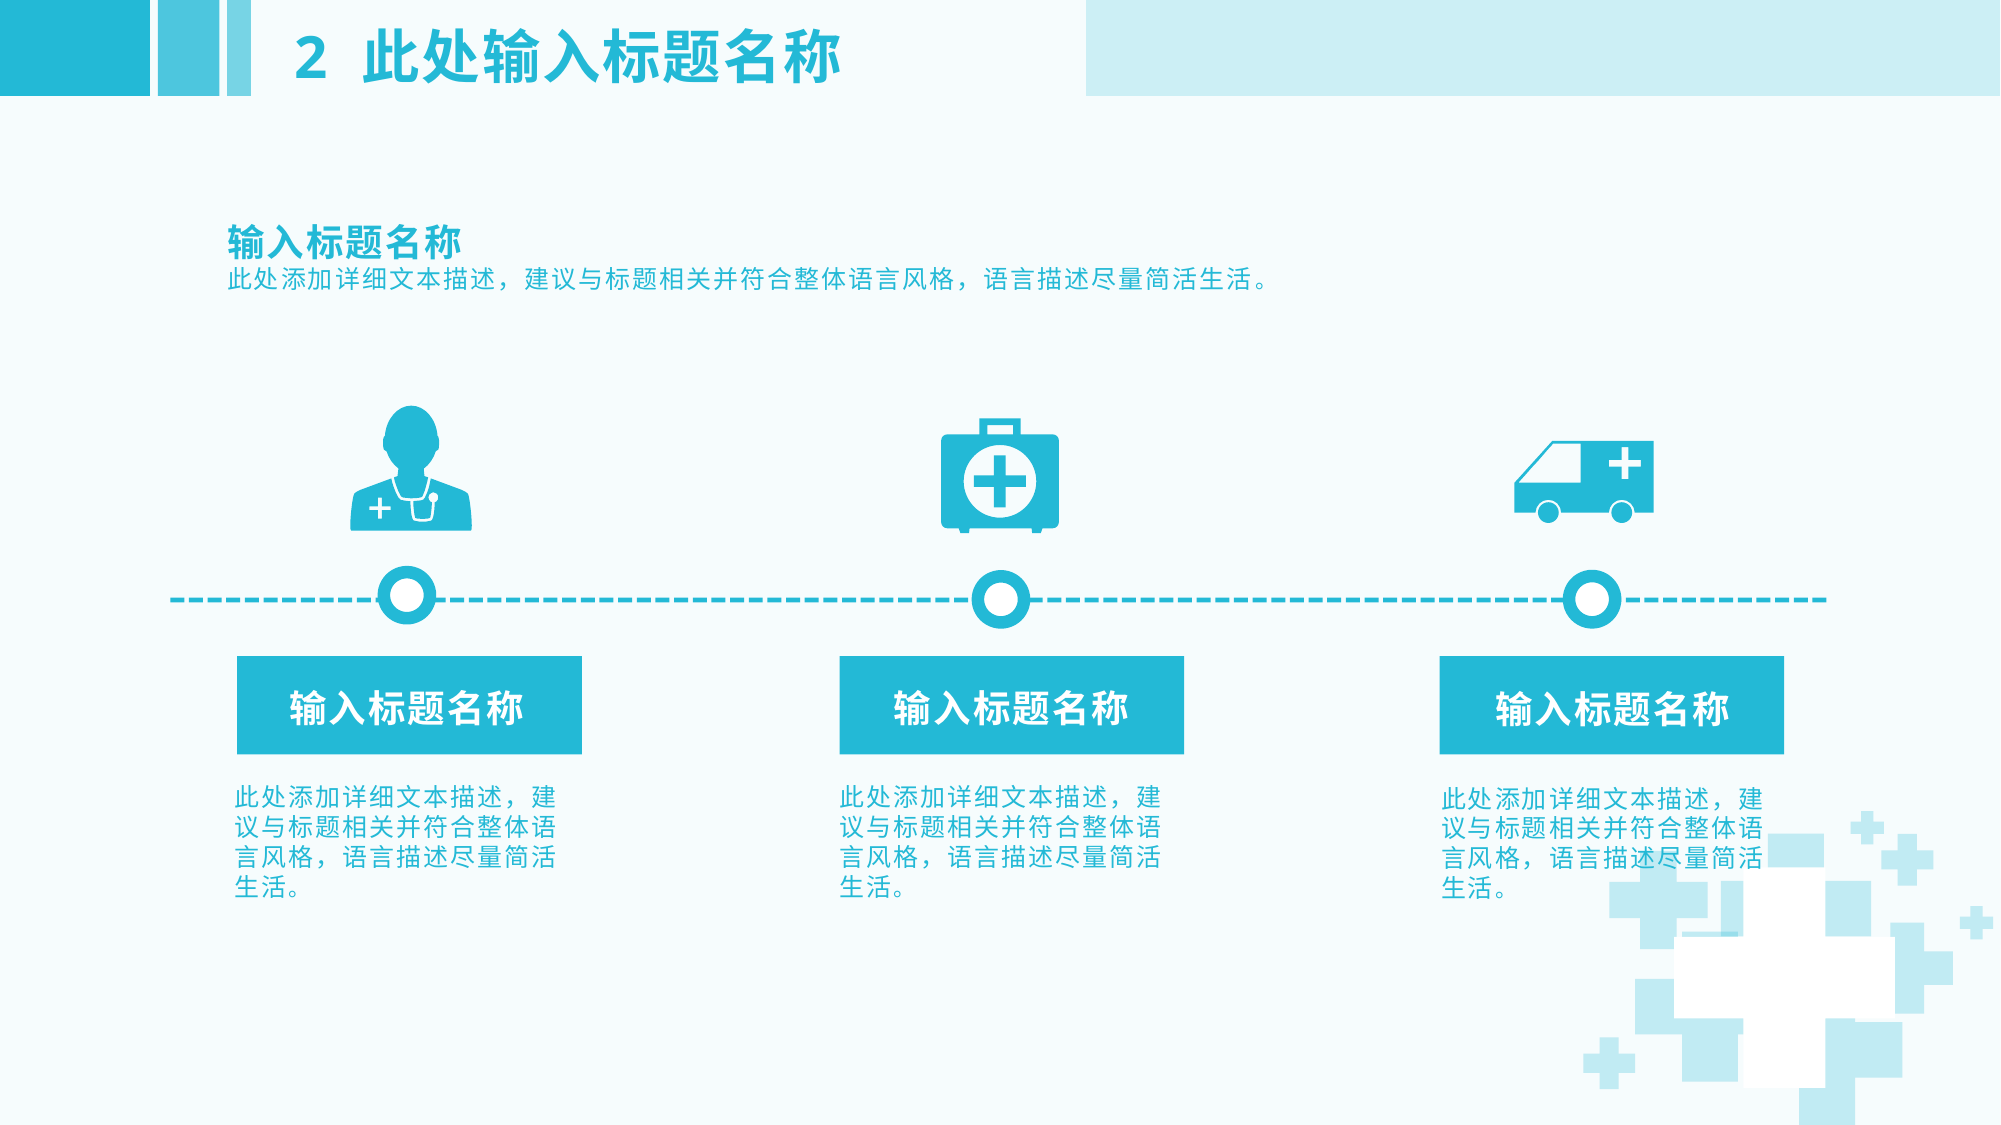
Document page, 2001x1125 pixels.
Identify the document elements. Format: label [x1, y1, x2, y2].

text_box [839, 418, 1185, 924]
text_box [234, 405, 583, 924]
text_box [1583, 810, 1994, 1125]
text_box [0, 0, 2000, 169]
text_box [1439, 440, 1786, 925]
text_box [0, 169, 2000, 1125]
